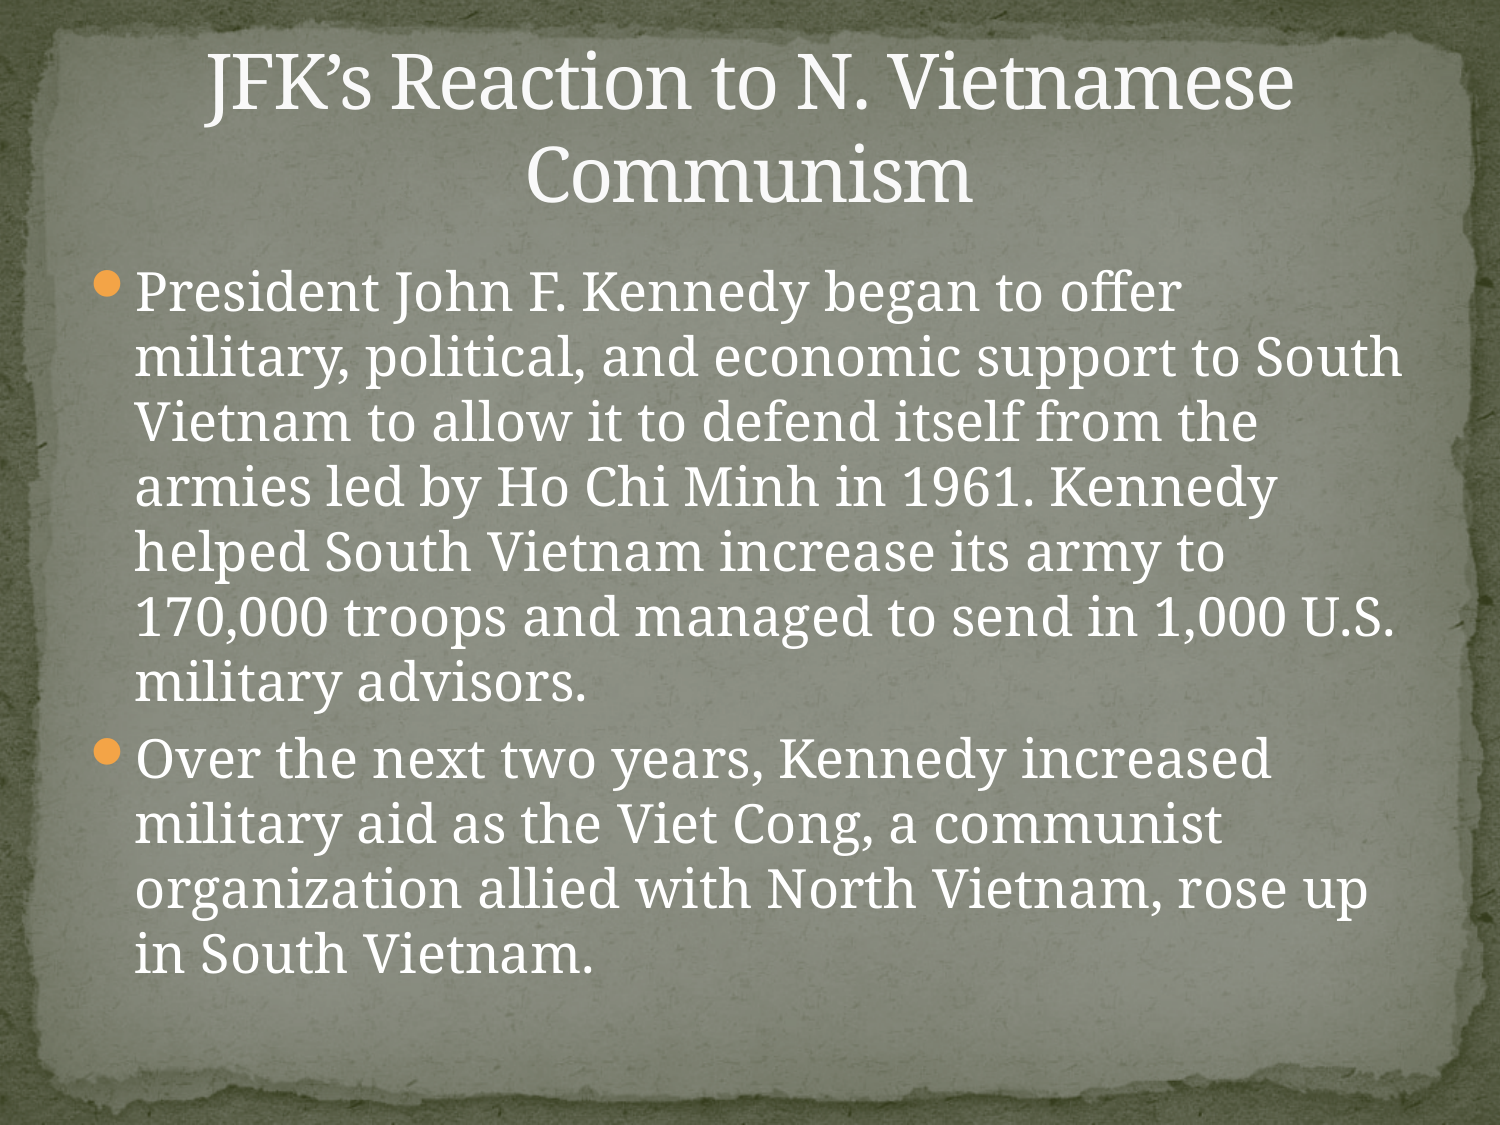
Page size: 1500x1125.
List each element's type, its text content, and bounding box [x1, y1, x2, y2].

title JFK’s Reaction to N. Vietnamese Communism [74, 24, 1425, 225]
list President John F. Kennedy began to offer military, political, and economic support to South Vietnam to allow it to defend itself from the armies led by Ho Chi Minh in 1961. Kennedy helped South Vietnam increase its army to 170,000 troops and managed to send in 1,000 U.S. military advisors. Over the next two years, Kennedy increased military aid as the Viet Cong, a communist organization allied with North Vietnam, rose up in South Vietnam. [75, 249, 1425, 1000]
